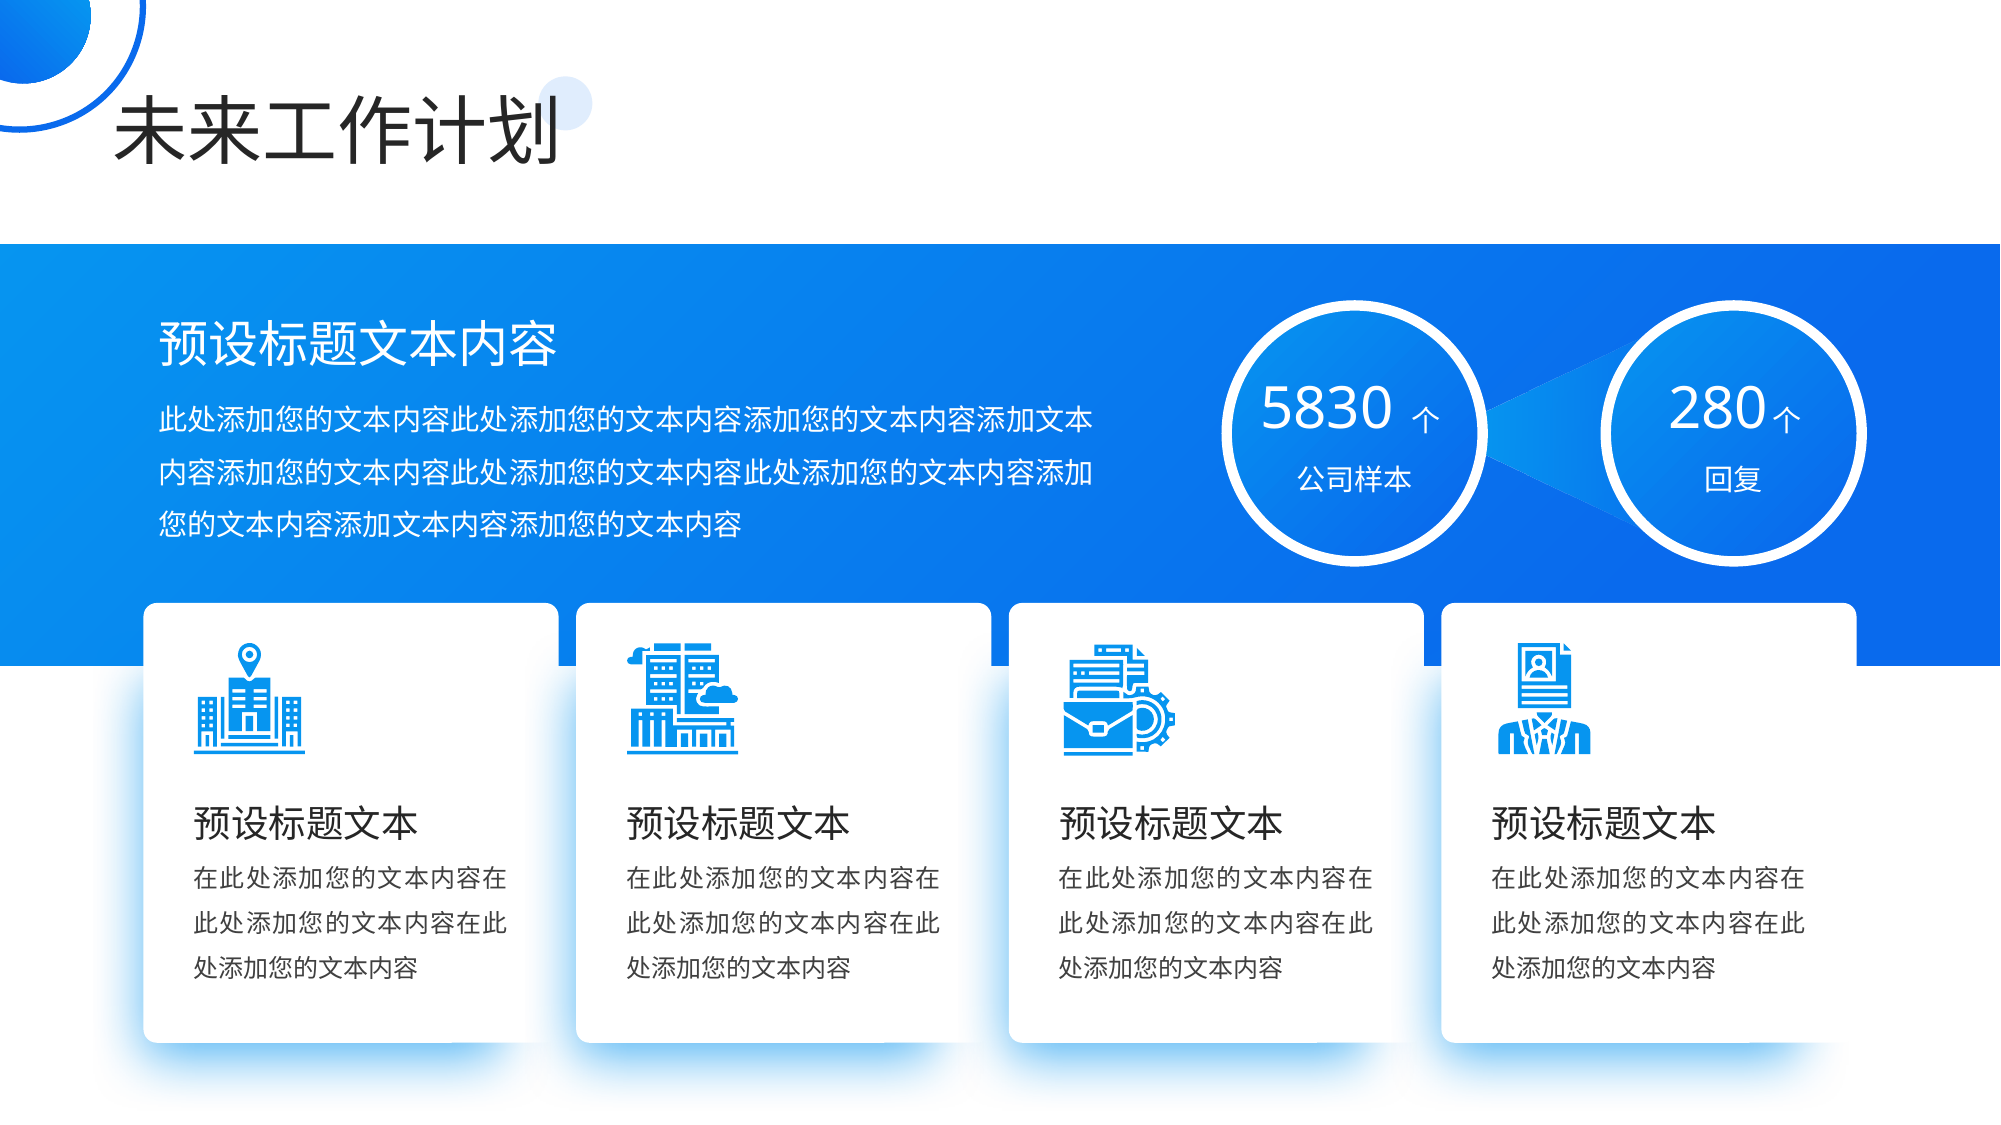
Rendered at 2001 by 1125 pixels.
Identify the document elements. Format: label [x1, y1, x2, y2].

text_box [0, 244, 2000, 1043]
